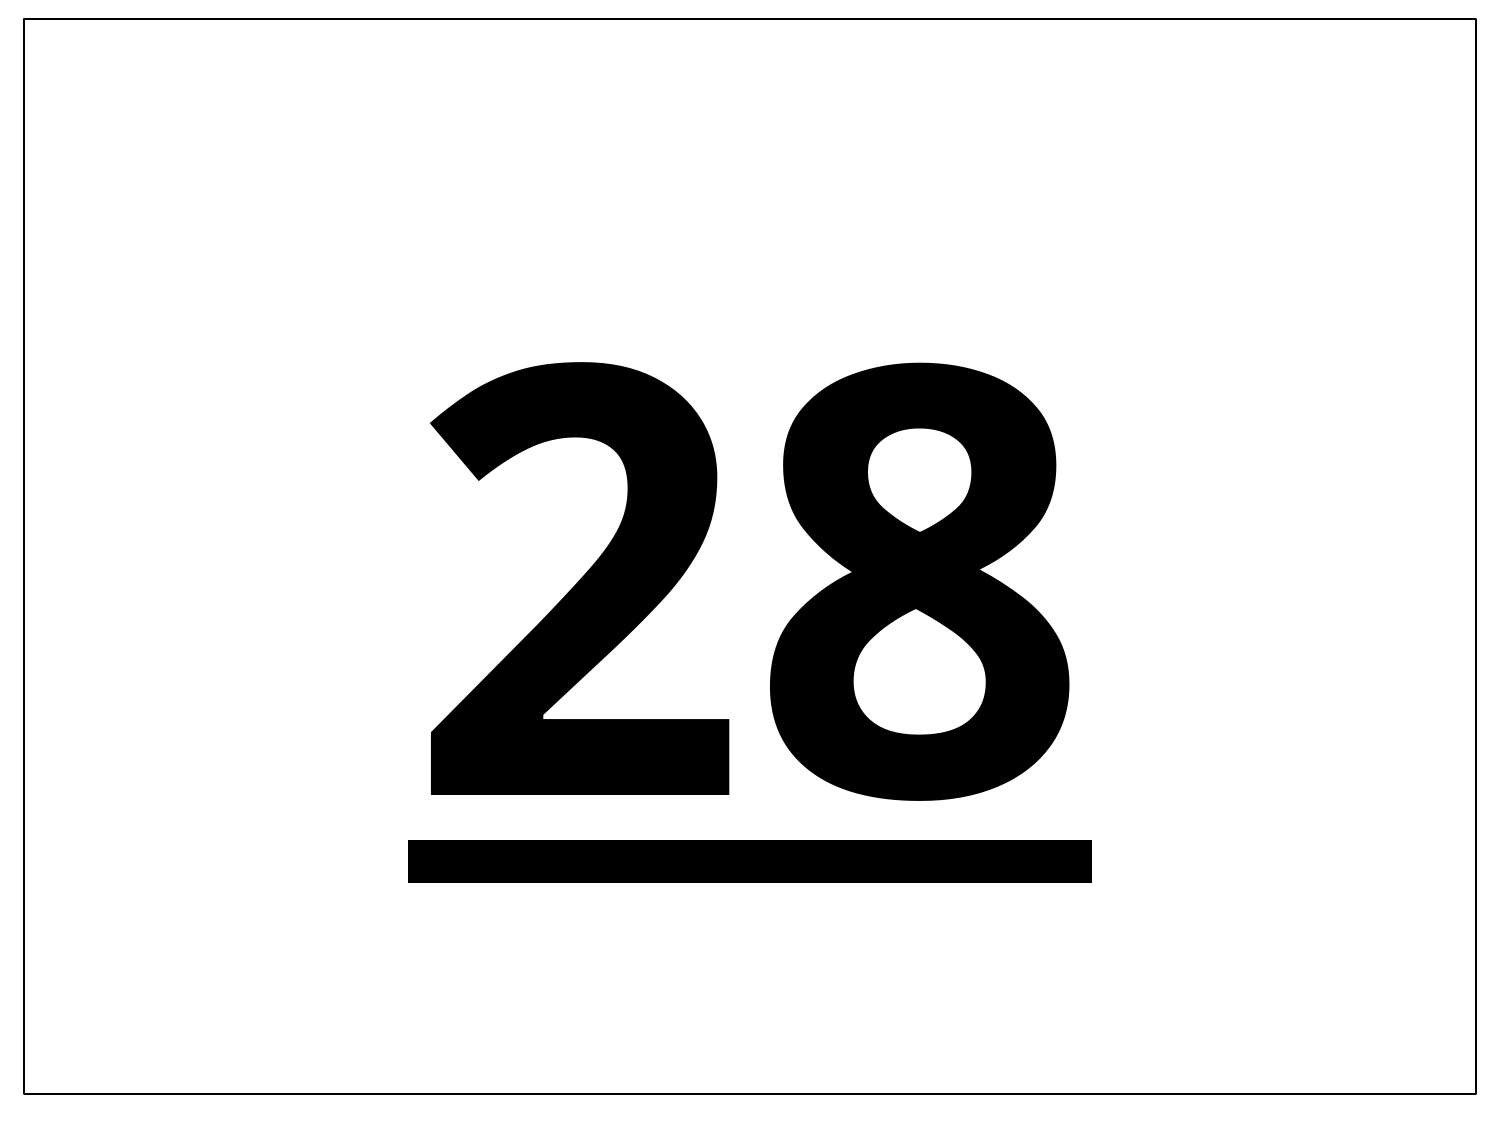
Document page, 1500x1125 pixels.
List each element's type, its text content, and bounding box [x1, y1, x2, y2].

text_box 28 [21, 17, 1479, 1096]
